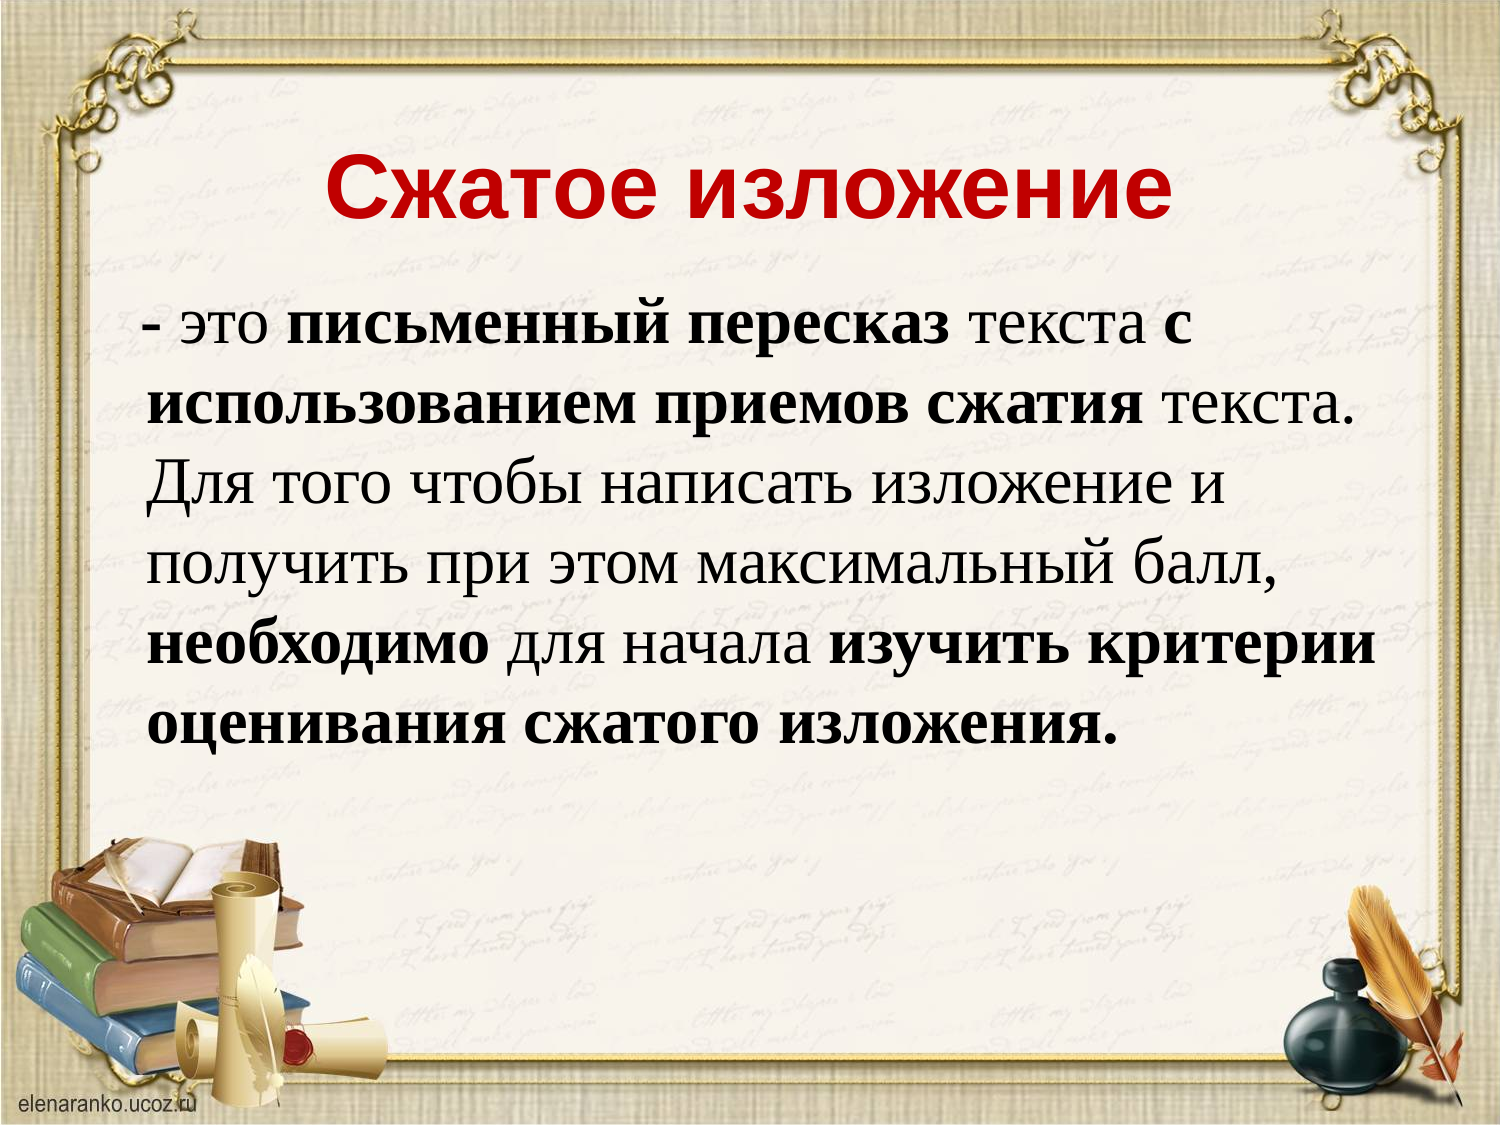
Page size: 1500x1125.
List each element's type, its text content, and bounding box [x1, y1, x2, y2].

title Сжатое изложение [75, 82, 1425, 269]
picture [0, 0, 1500, 1125]
list - это письменный пересказ текста с использованием приемов сжатия текста. Для того чтобы написать изложение и получить при этом максимальный балл, необходимо для начала изучить критерии оценивания сжатого изложения. [75, 269, 1425, 1005]
